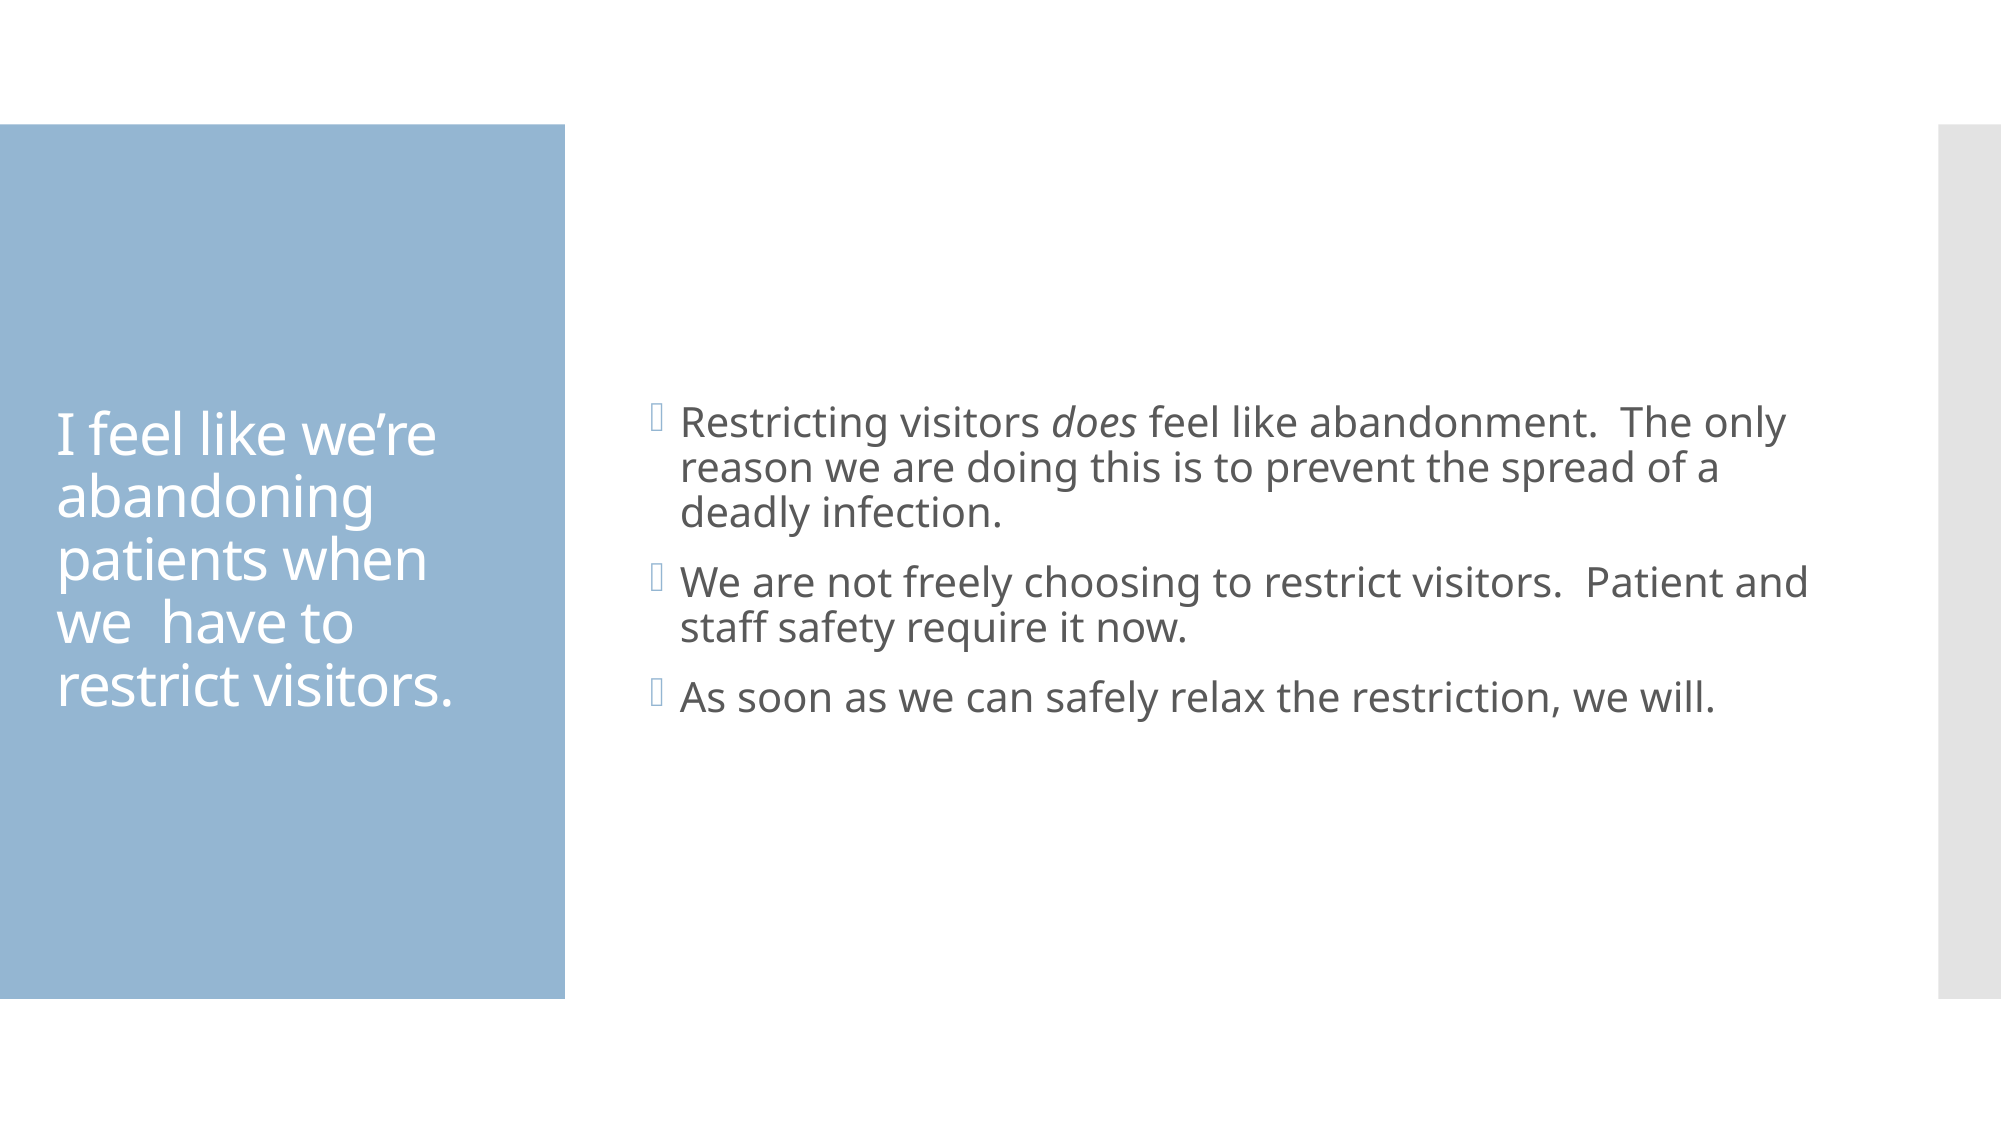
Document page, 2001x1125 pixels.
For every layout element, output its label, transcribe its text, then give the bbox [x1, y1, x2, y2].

list Restricting visitors does feel like abandonment. The only reason we are doing this is to prevent the spread of a deadly infection. We are not freely choosing to restrict visitors. Patient and staff safety require it now. As soon as we can safely relax the restriction, we will. [634, 141, 1835, 982]
title I feel like we’re abandoning patients when we have to restrict visitors. [41, 184, 525, 940]
